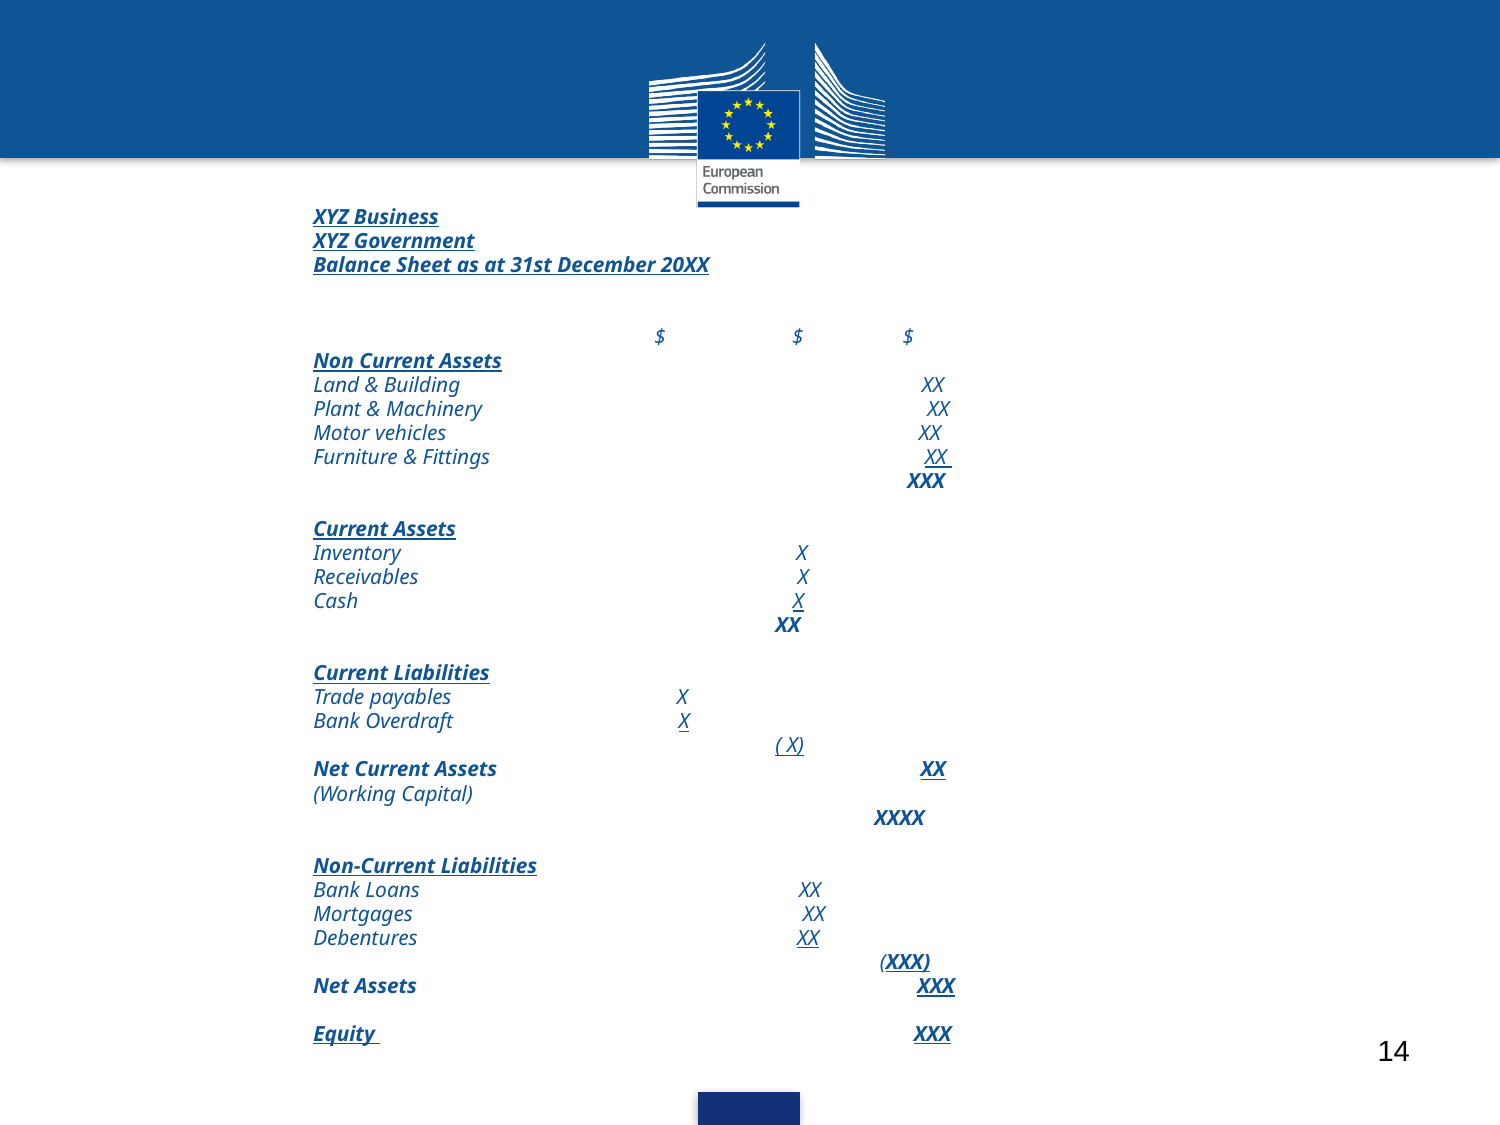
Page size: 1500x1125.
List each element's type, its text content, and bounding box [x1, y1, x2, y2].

list XYZ Business XYZ Government Balance Sheet as at 31st December 20XX $ $ $ Non Current Assets Land & Building XX Plant & Machinery XX Motor vehicles XX Furniture & Fittings XX XXX Current Assets Inventory X Receivables X Cash X XX Current Liabilities Trade payables X Bank Overdraft X ( X) Net Current Assets XX (Working Capital) XXXX Non-Current Liabilities Bank Loans XX Mortgages XX Debentures XX (XXX) Net Assets XXX Equity XXX [242, 200, 1282, 1125]
slide_number 14 [1074, 1024, 1426, 1103]
picture [649, 42, 885, 200]
